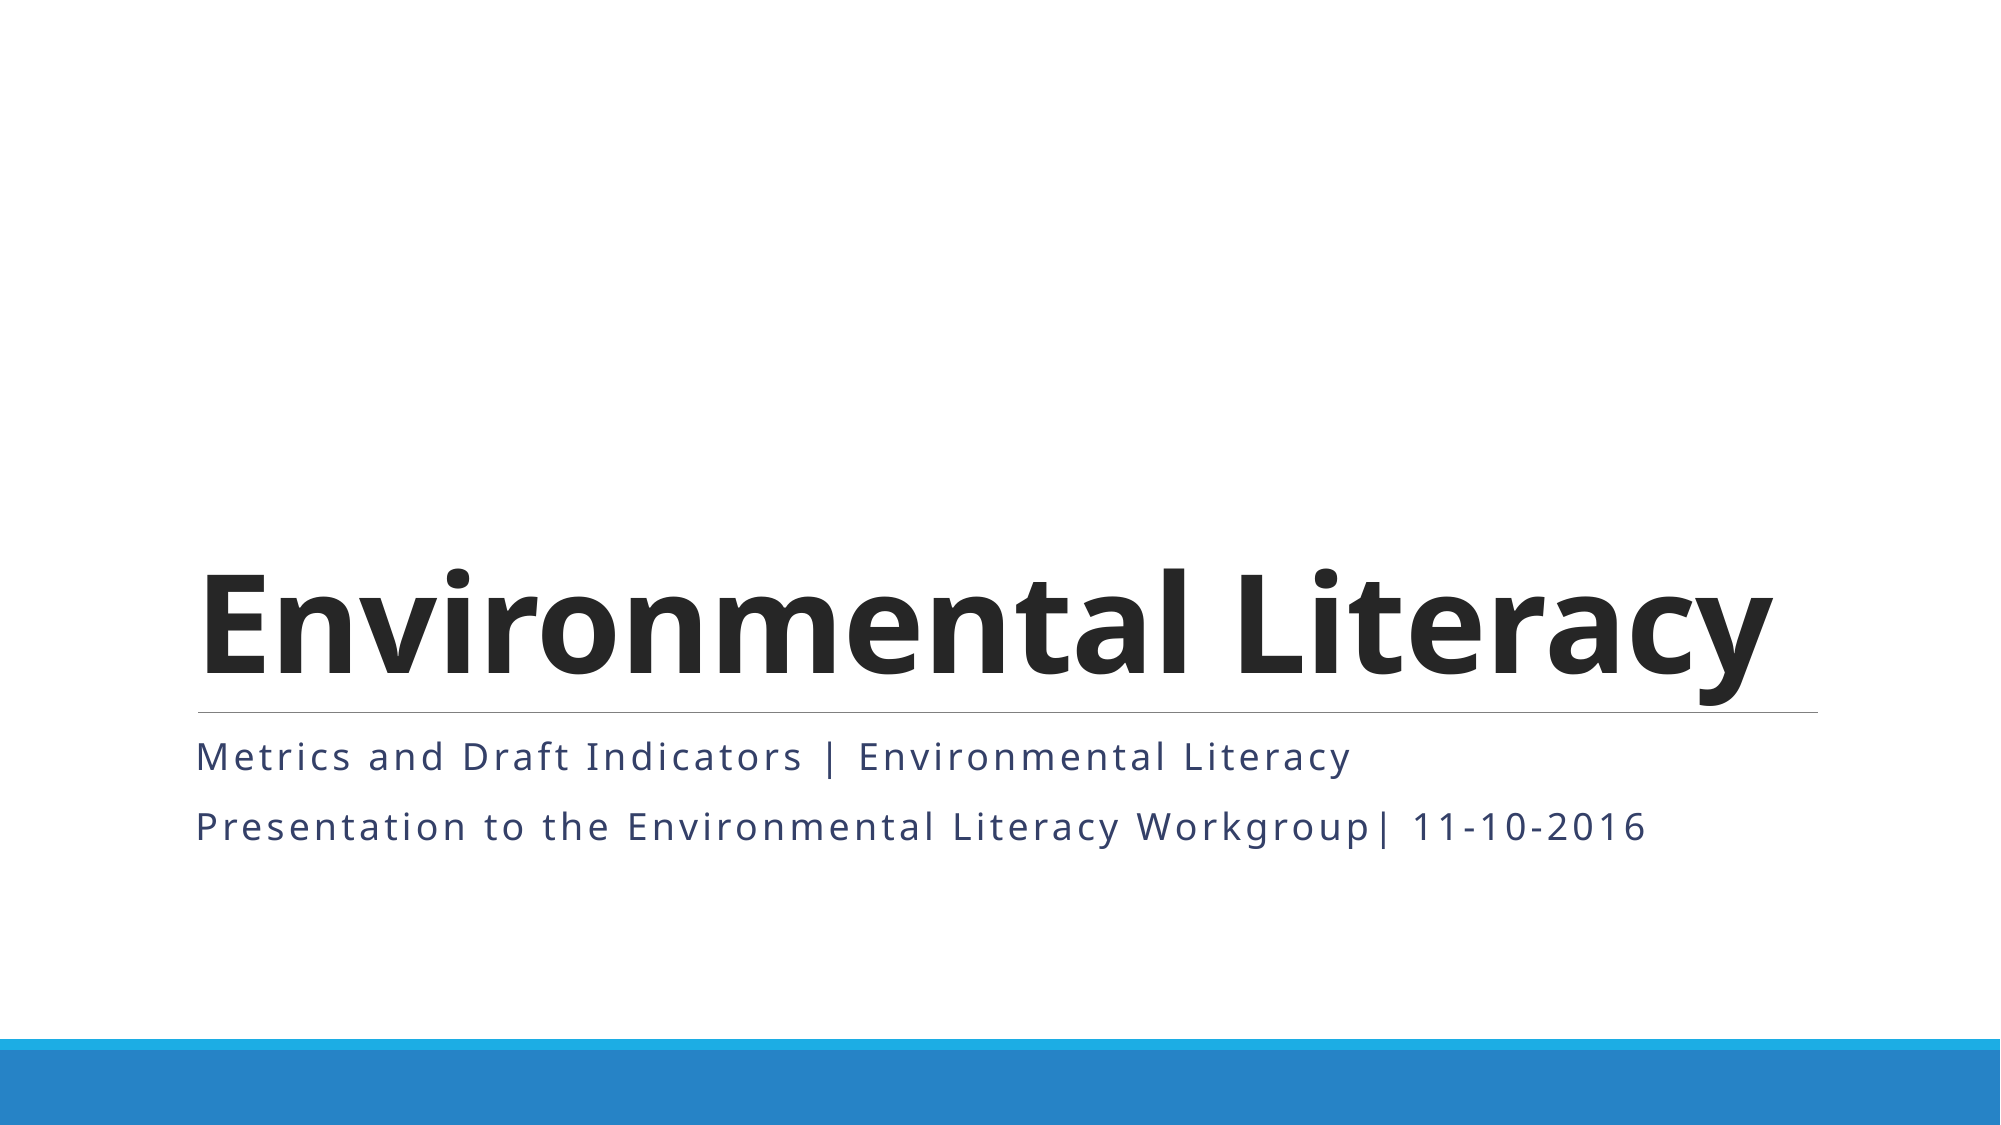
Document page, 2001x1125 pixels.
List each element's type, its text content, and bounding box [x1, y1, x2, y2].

subtitle Metrics and Draft Indicators | Environmental Literacy Presentation to the Environmental Literacy Workgroup| 11-10-2016 [180, 730, 1831, 919]
title Environmental Literacy [180, 124, 1830, 710]
